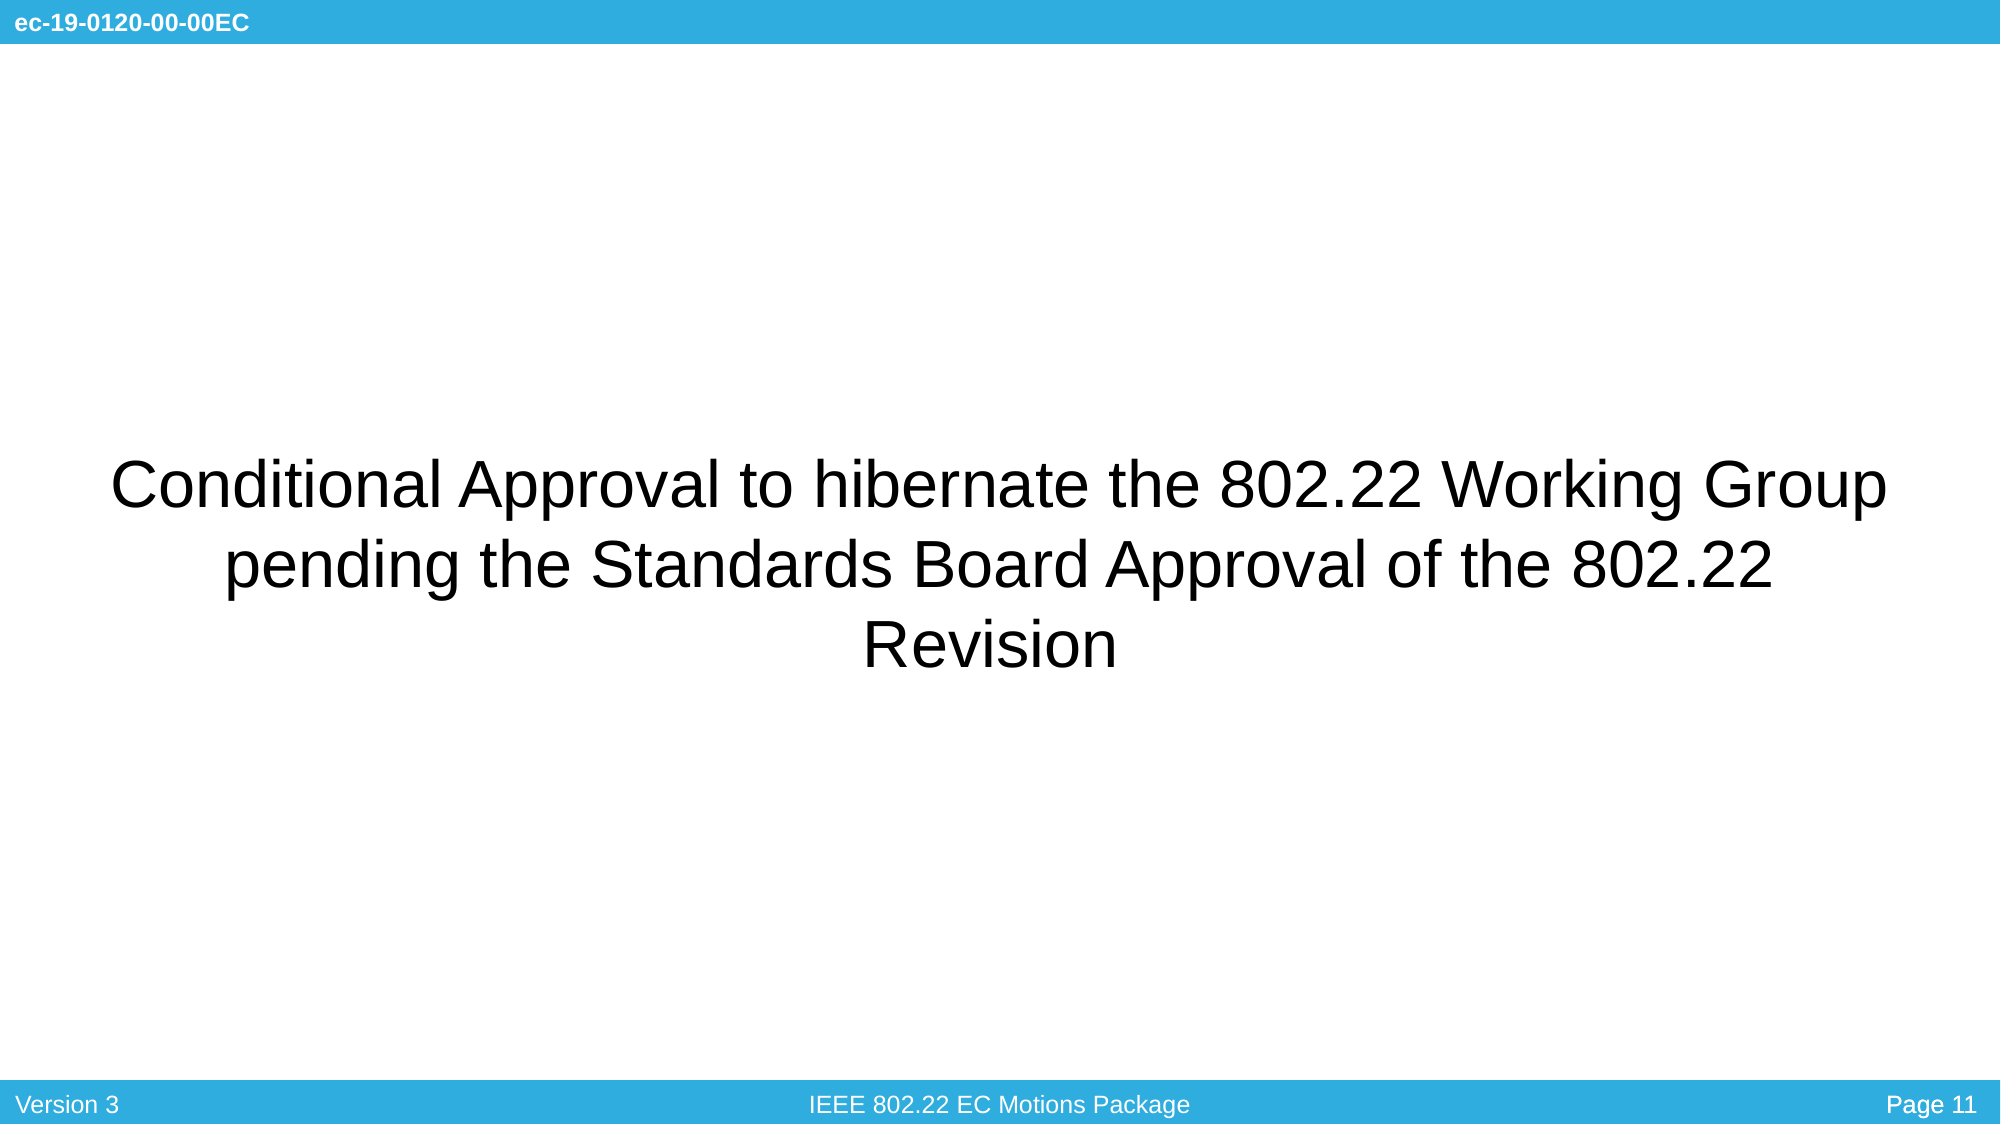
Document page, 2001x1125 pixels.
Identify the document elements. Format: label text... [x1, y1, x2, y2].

text_box Conditional Approval to hibernate the 802.22 Working Group pending the Standards Board Approval of the 802.22 Revision [84, 433, 1916, 689]
